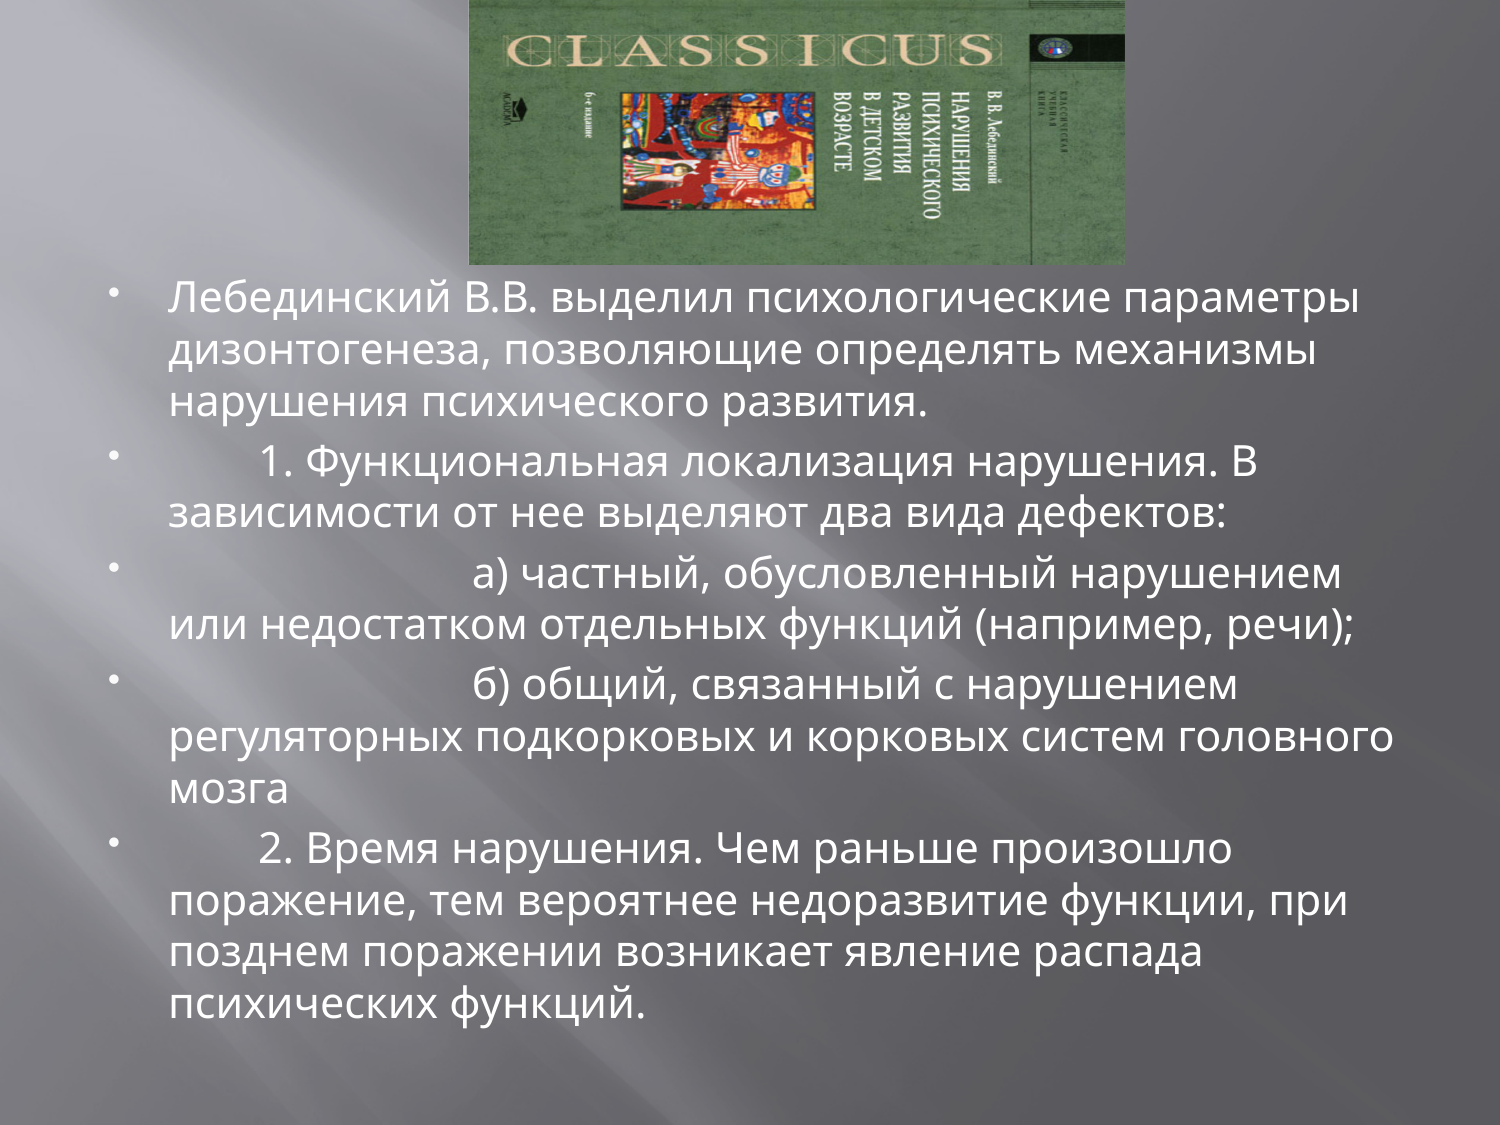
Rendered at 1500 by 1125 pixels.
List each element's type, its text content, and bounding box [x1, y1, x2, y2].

picture [469, 0, 1125, 461]
list Лебединский В.В. выделил психологические параметры дизонтогенеза, позволяющие определять механизмы нарушения психического развития. 1. Функциональная локализация нарушения. В зависимости от нее выделяют два вида дефектов: а) частный, обусловленный нарушением или недостатком отдельных функций (например, речи); б) общий, связанный с нарушением регуляторных подкорковых и корковых систем головного мозга 2. Время нарушения. Чем раньше произошло поражение, тем вероятнее недоразвитие функции, при позднем поражении возникает явление распада психических функций. [75, 262, 1425, 1035]
